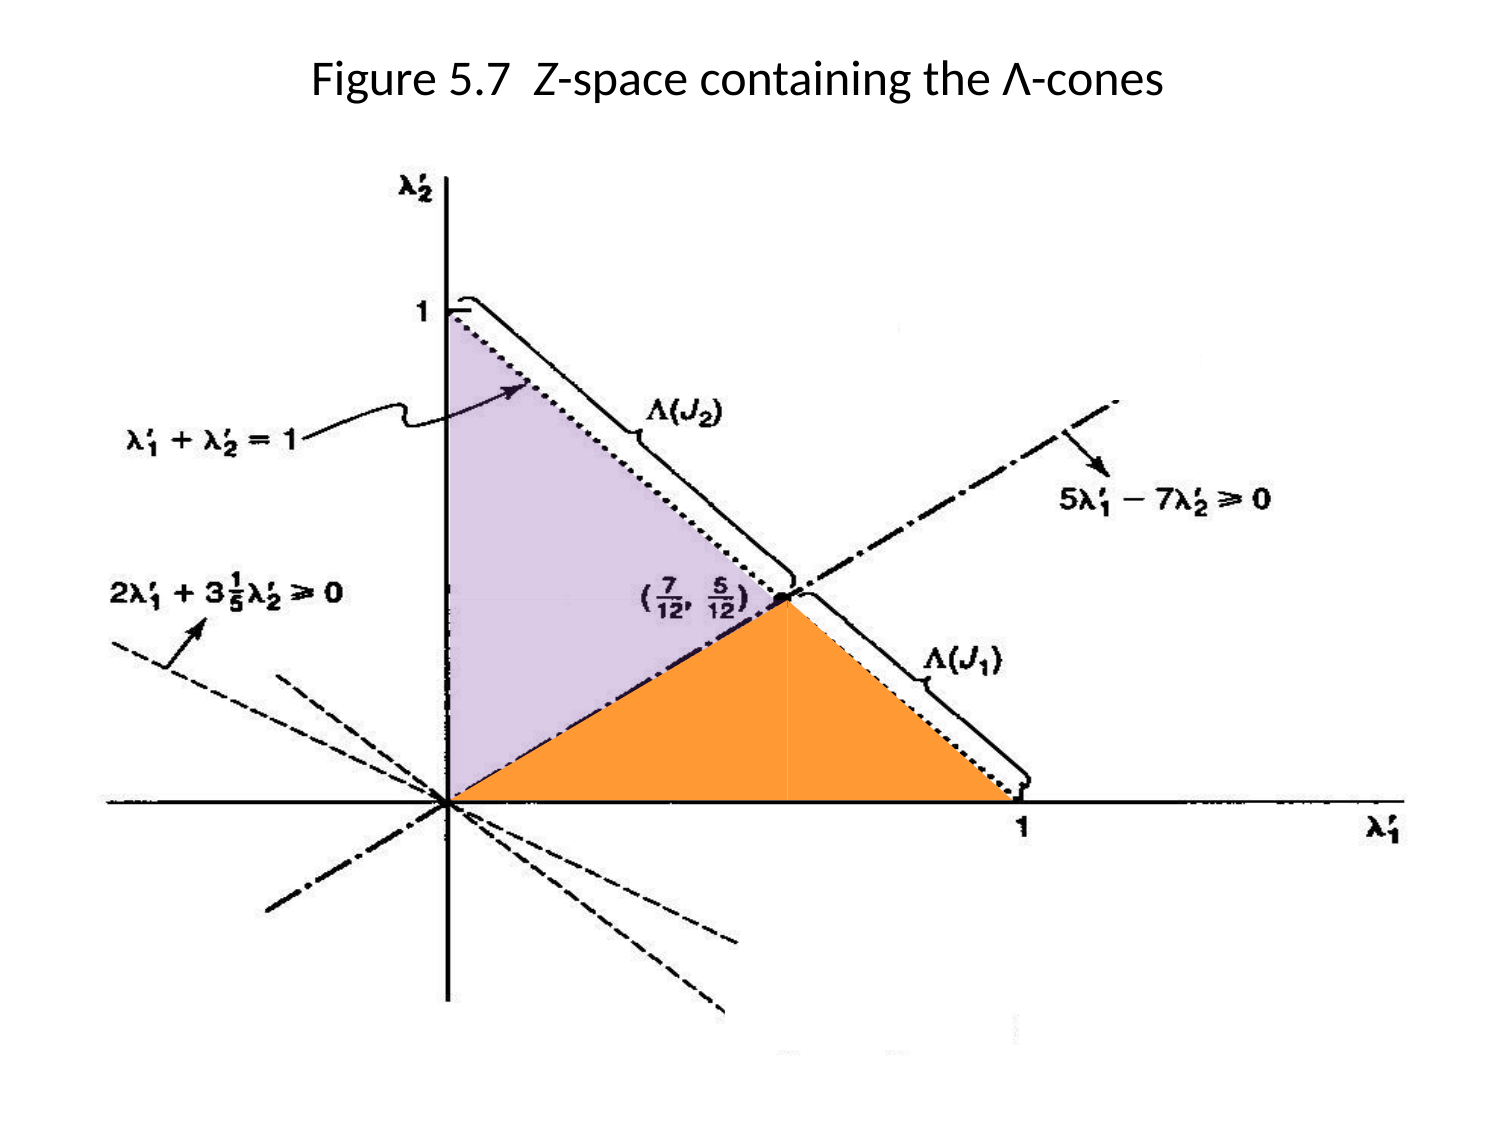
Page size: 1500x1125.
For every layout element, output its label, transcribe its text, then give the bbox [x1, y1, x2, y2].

title Figure 5.7 Z-space containing the Λ-cones [62, 0, 1413, 123]
picture [0, 124, 1500, 1125]
